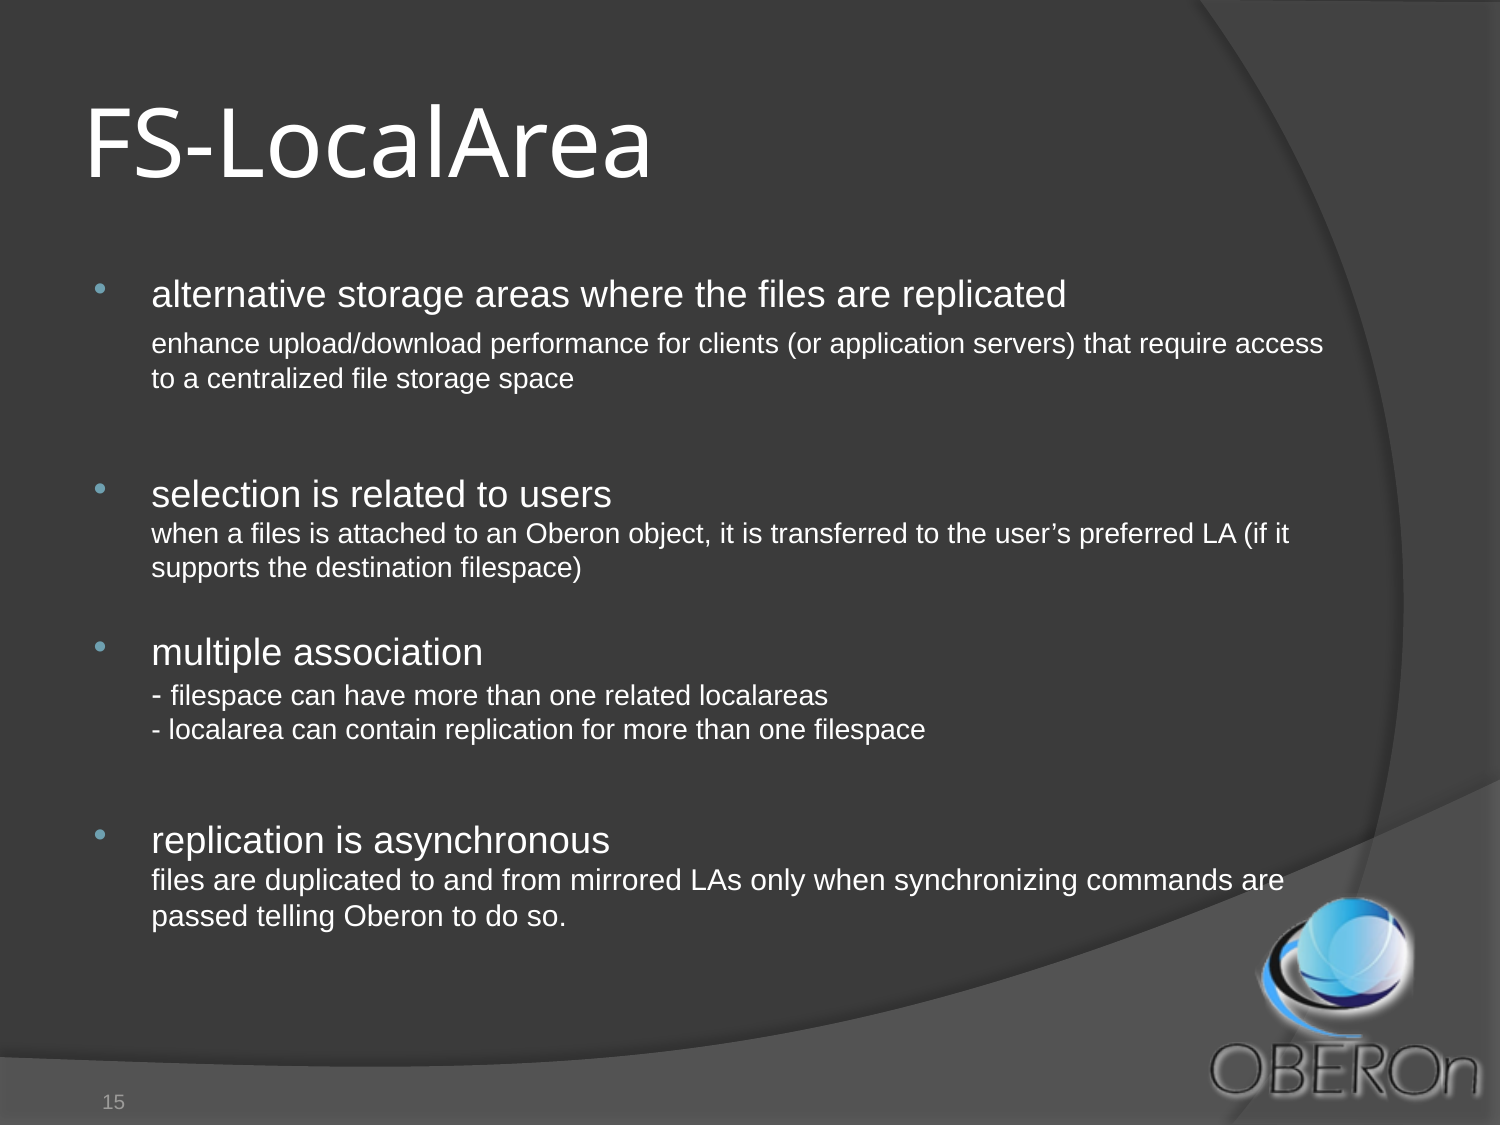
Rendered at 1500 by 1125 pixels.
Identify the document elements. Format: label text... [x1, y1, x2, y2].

list alternative storage areas where the files are replicated enhance upload/download performance for clients (or application servers) that require access to a centralized file storage space selection is related to users when a files is attached to an Oberon object, it is transferred to the user’s preferred LA (if it supports the destination filespace) multiple association - filespace can have more than one related localareas - localarea can contain replication for more than one filespace replication is asynchronous files are duplicated to and from mirrored LAs only when synchronizing commands are passed telling Oberon to do so. [75, 262, 1365, 941]
title FS-LocalArea [75, 45, 1300, 233]
picture [1198, 892, 1489, 1105]
slide_number 15 [0, 1053, 125, 1114]
